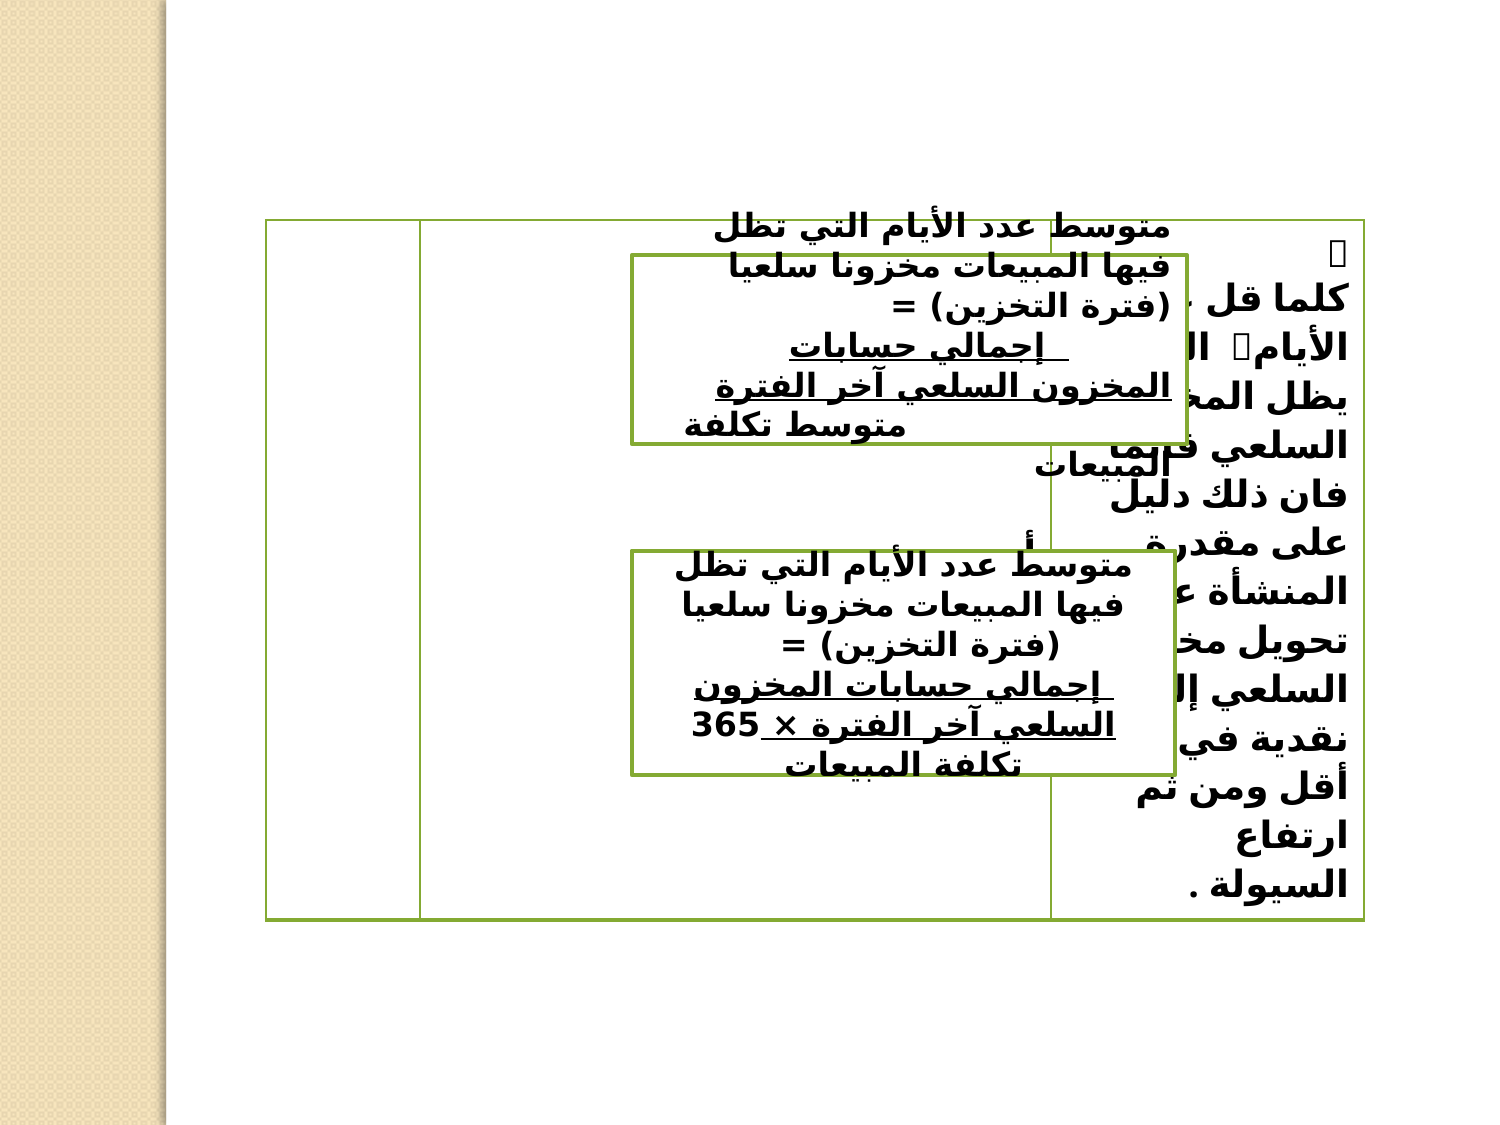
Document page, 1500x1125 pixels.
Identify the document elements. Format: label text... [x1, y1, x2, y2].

text_box متوسط عدد الأيام التي تظل فيها المبيعات مخزونا سلعيا (فترة التخزين) = إجمالي حسابات المخزون السلعي آخر الفترة متوسط تكلفة المبيعات [631, 196, 1188, 491]
table_header أو [421, 221, 1050, 918]
table_header  كلما قل عدد الأيام التي يظل المخزون السلعي قائما فان ذلك دليل على مقدرة المنشأة على تحويل مخزونها السلعي إلى نقدية في فترة أقل ومن ثم ارتفاع السيولة . [1052, 221, 1363, 918]
table_header [267, 221, 419, 918]
text_box متوسط عدد الأيام التي تظل فيها المبيعات مخزونا سلعيا (فترة التخزين) = إجمالي حسابات المخزون السلعي آخر الفترة × 365 تكلفة المبيعات [630, 549, 1177, 777]
